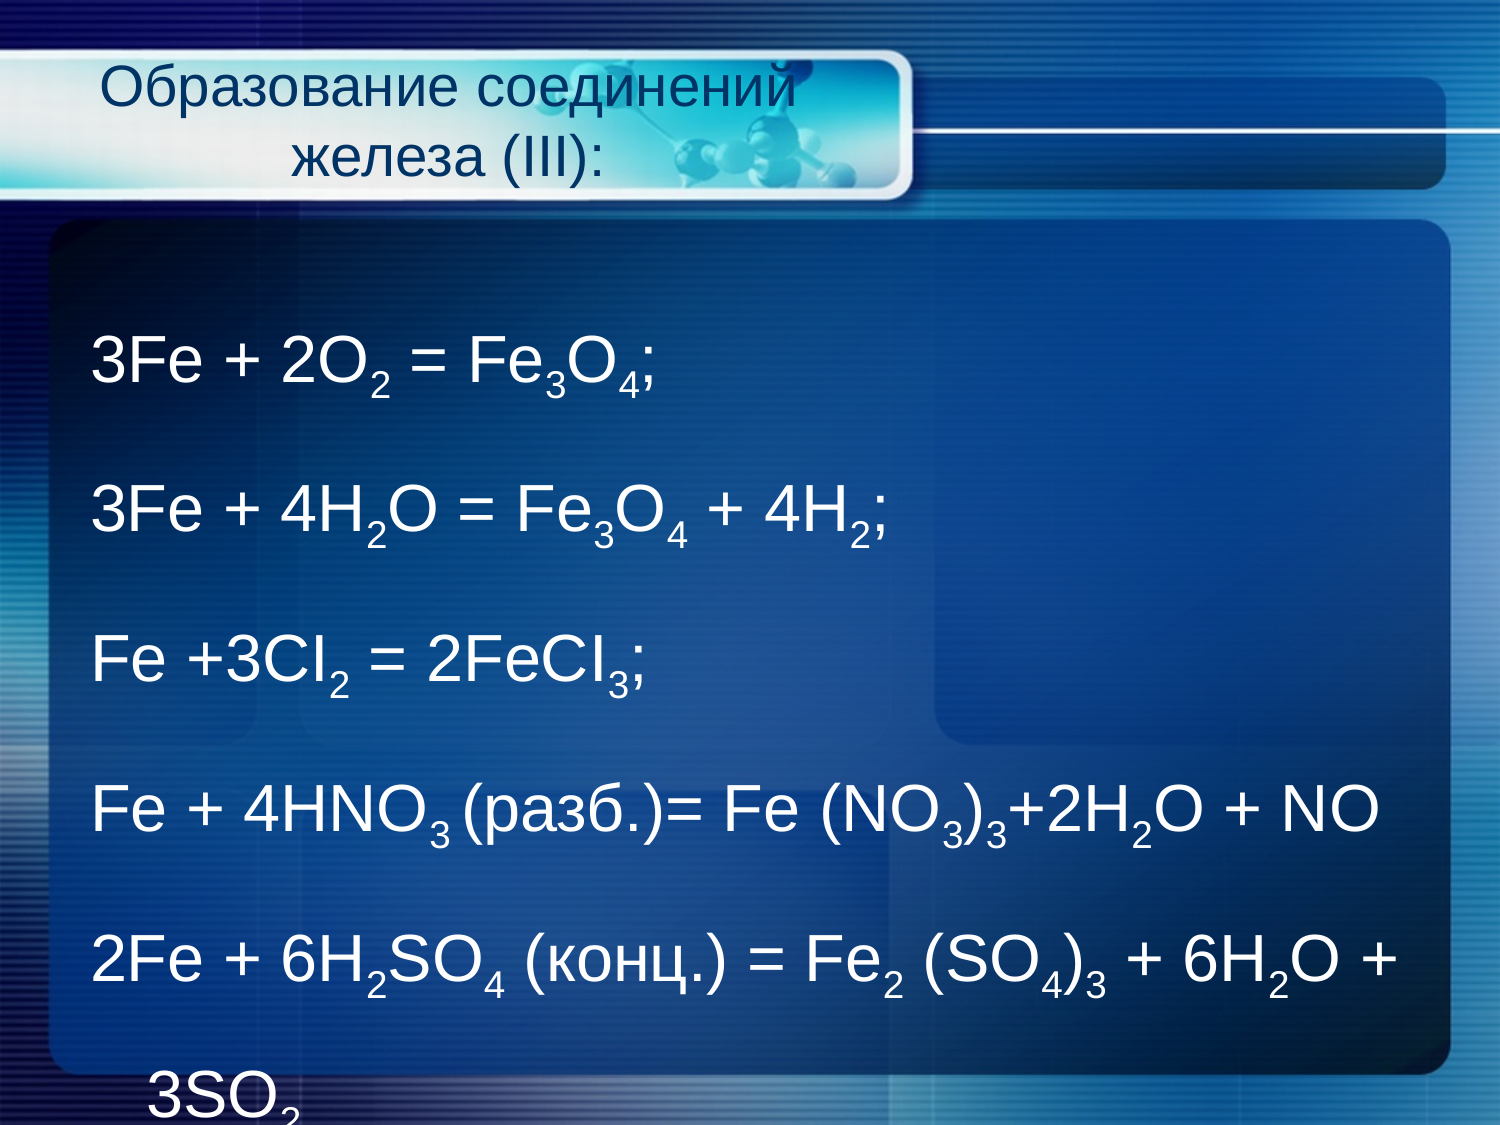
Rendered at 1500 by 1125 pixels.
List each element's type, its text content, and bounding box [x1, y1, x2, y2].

title Образование соединений железа (III): [29, 54, 869, 183]
picture [0, 0, 1500, 1125]
list 3Fe + 2O2 = Fe3O4; 3Fe + 4H2O = Fe3O4 + 4H2; Fe +3CI2 = 2FeCI3; Fe + 4HNO3 (разб.)= Fe (NO3)3+2H2O + NO 2Fe + 6H2SO4 (конц.) = Fe2 (SO4)3 + 6H2О + 3SO2 [74, 262, 1426, 1079]
